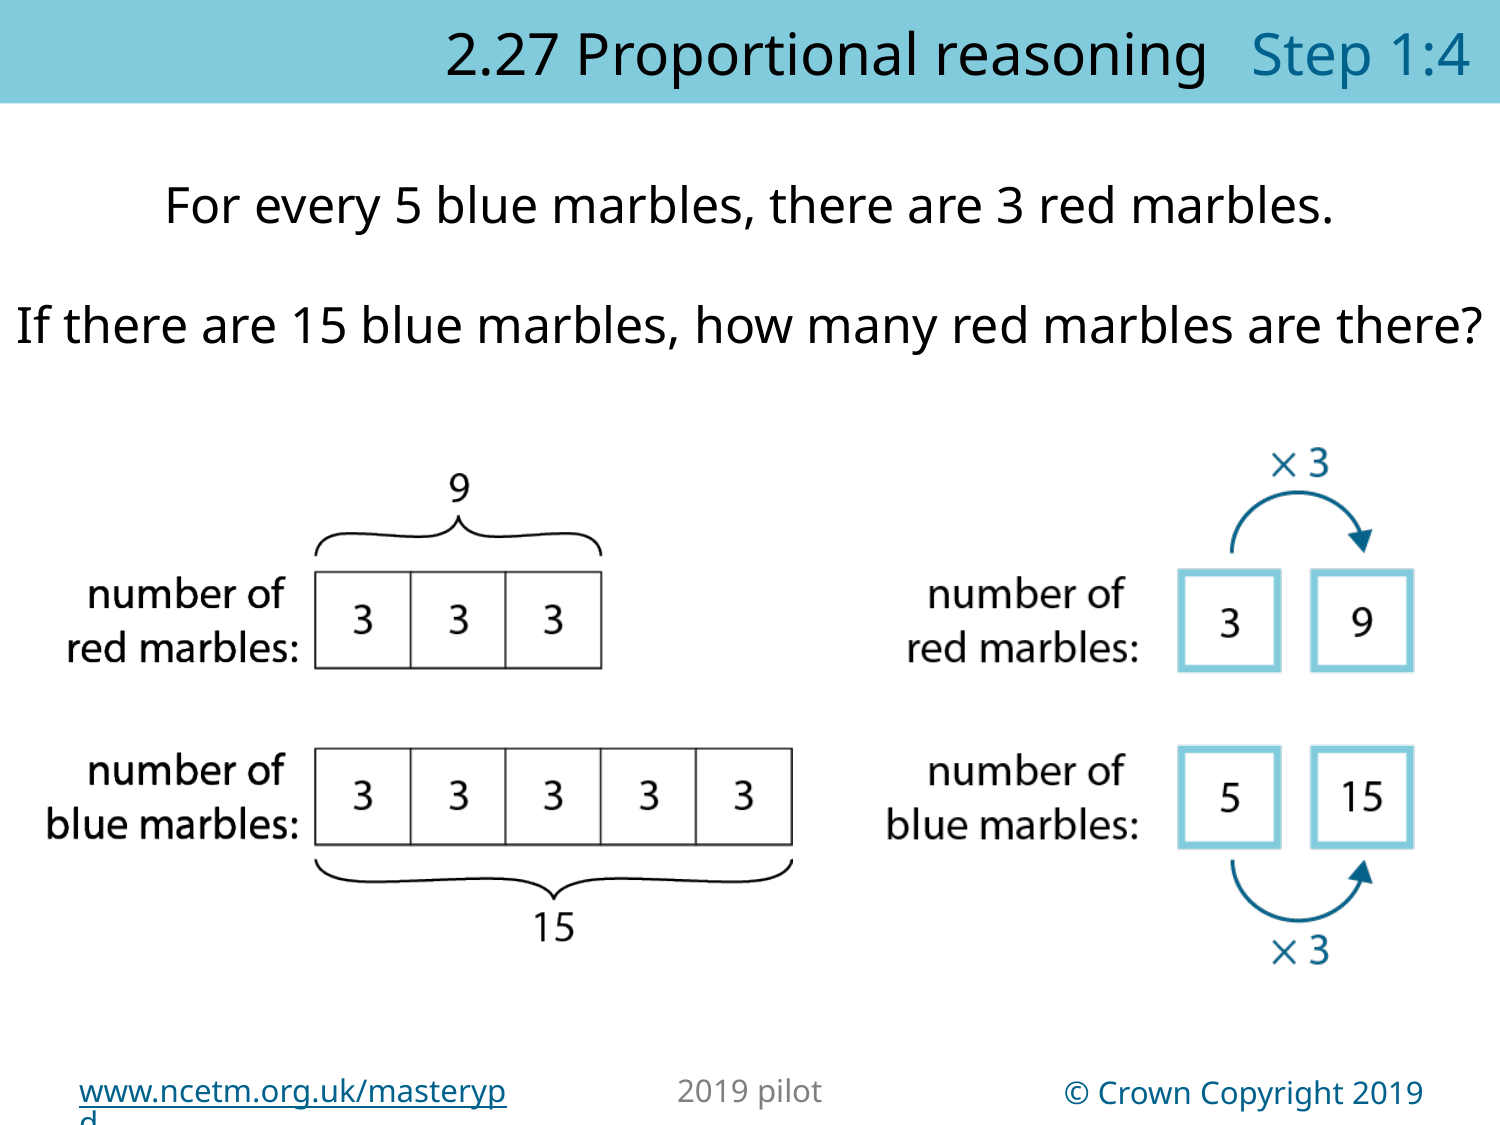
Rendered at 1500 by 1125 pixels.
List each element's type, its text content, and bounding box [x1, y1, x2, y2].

text_box If there are 15 blue marbles, how many red marbles are there? [1, 286, 1499, 361]
picture [885, 424, 1456, 1018]
text_box For every 5 blue marbles, there are 3 red marbles. [149, 165, 1351, 241]
picture [44, 371, 793, 1018]
list 2.27 Proportional reasoning Step 1:4 [0, 0, 1500, 104]
